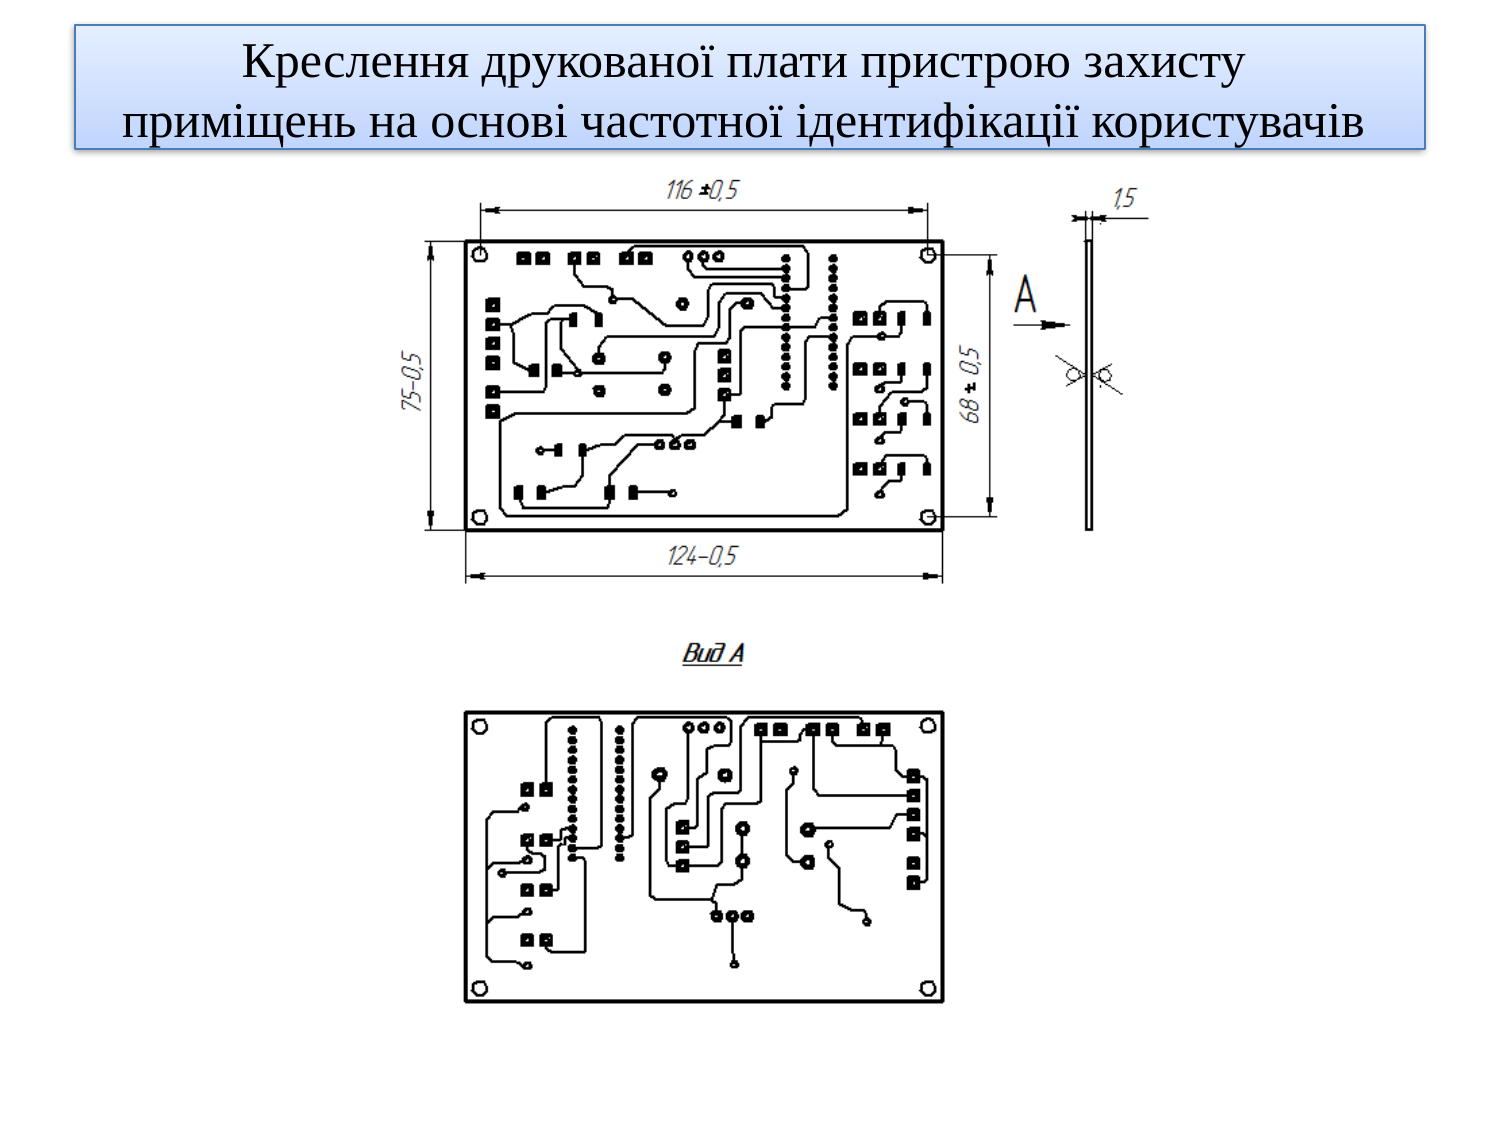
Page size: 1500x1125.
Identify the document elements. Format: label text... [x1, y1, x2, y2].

picture [395, 172, 1177, 1036]
title Креслення друкованої плати пристрою захисту приміщень на основі частотної ідентифікації користувачів [74, 24, 1426, 150]
